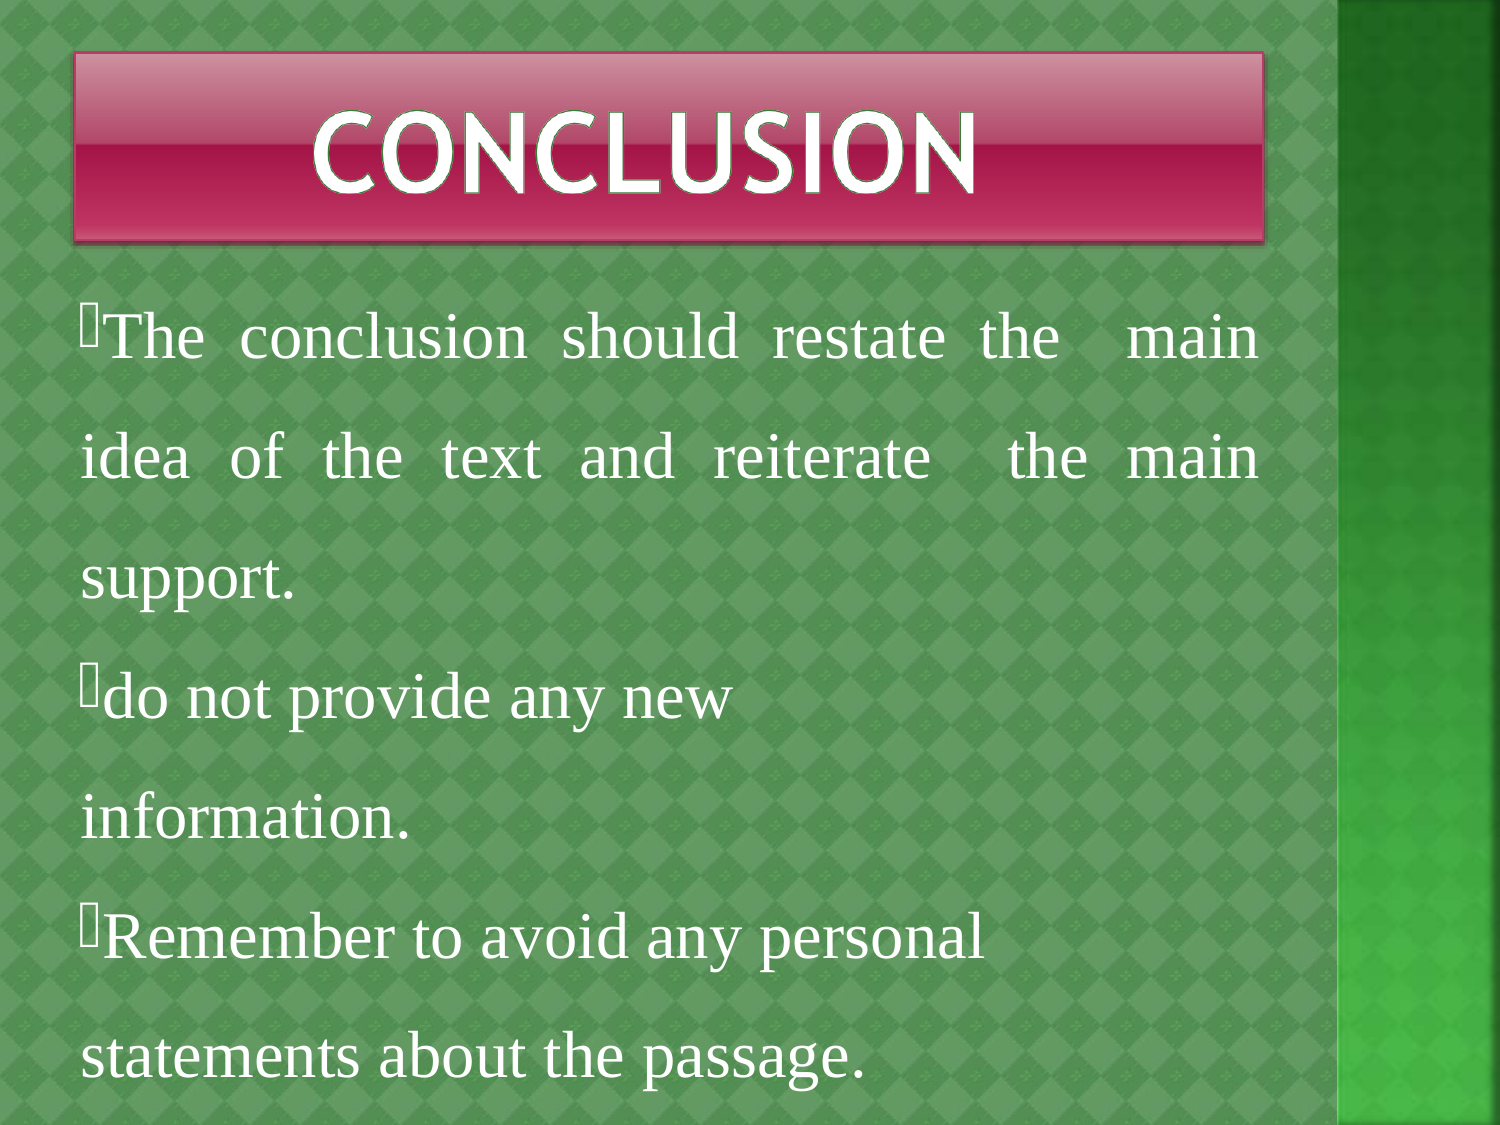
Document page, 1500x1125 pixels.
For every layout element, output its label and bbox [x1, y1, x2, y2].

text_box [0, 0, 1500, 1125]
